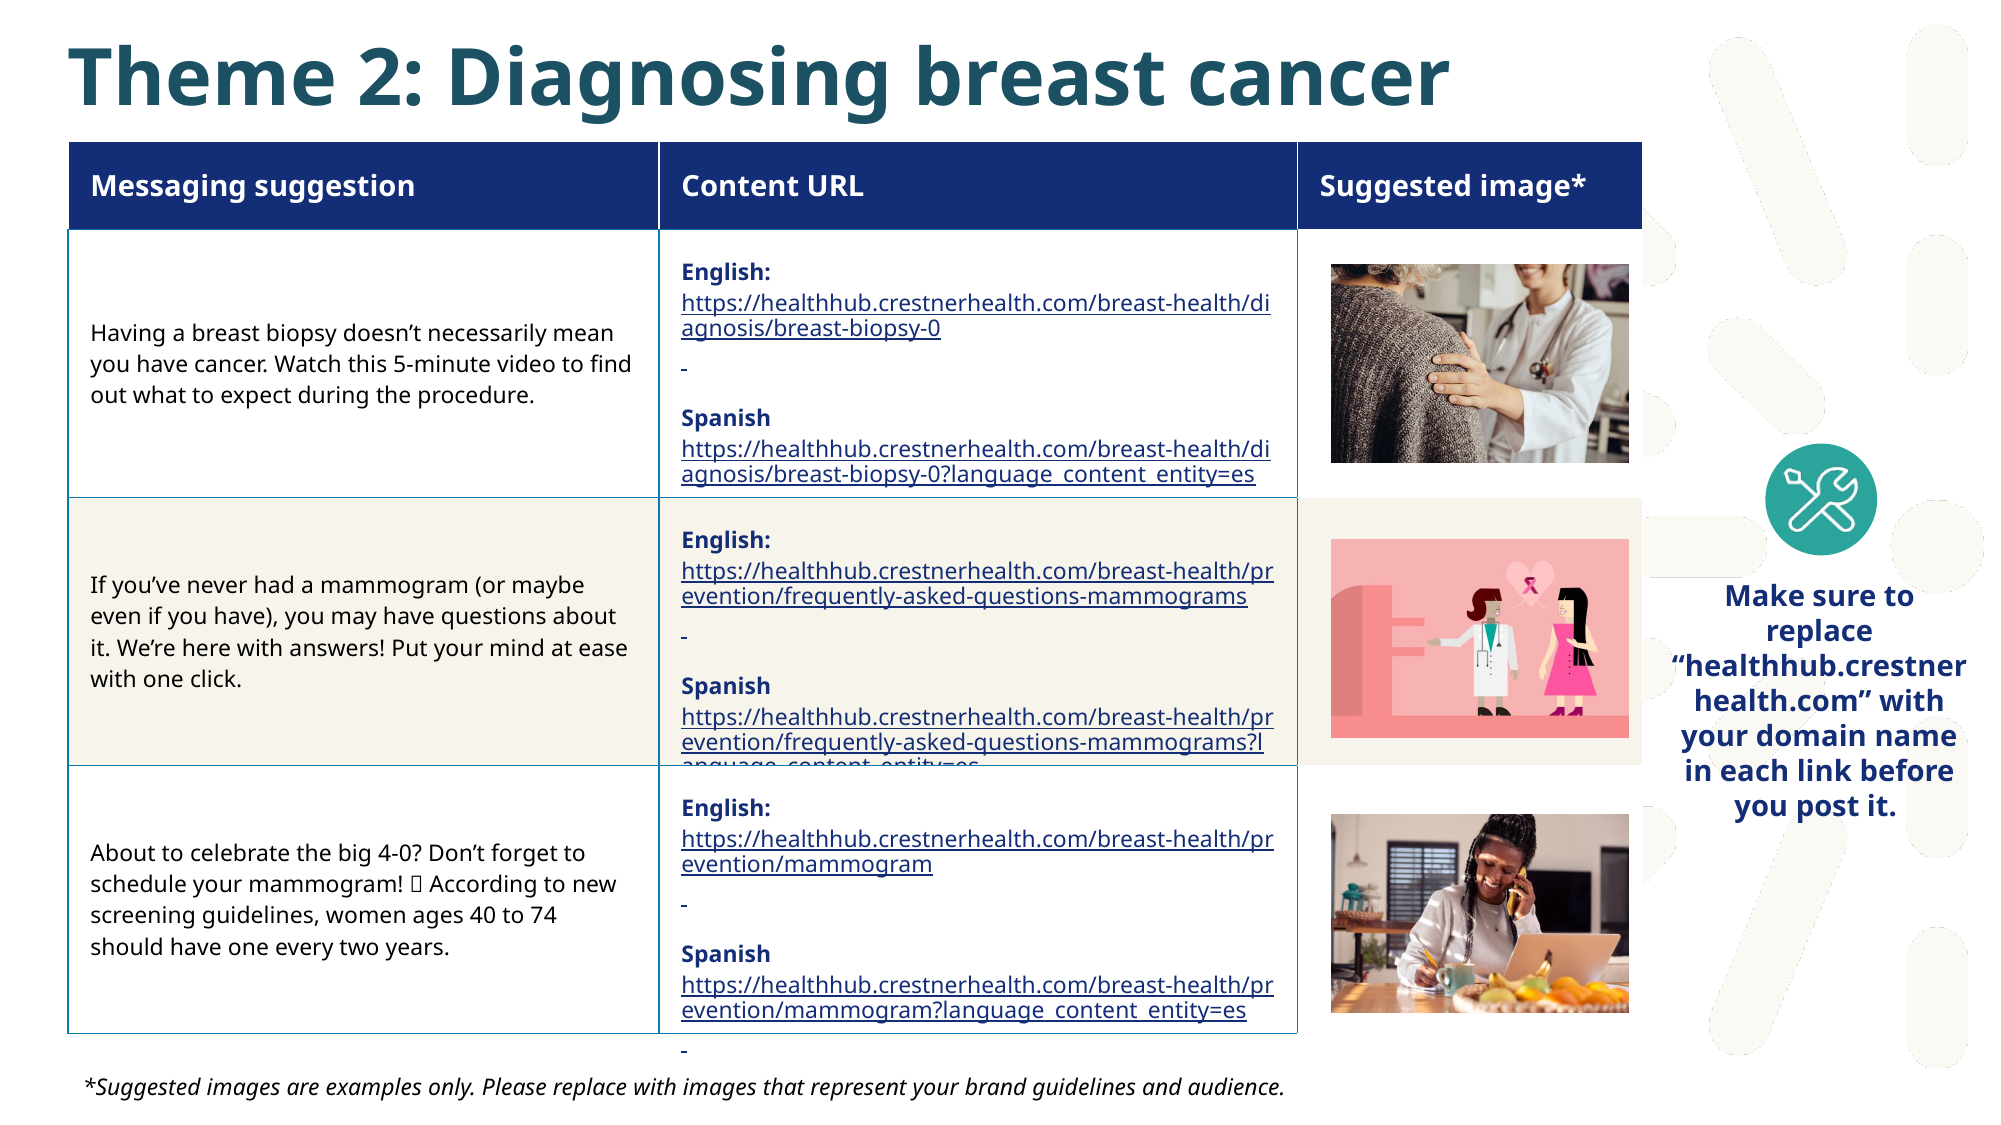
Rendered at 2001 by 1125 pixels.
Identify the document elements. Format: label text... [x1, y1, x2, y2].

picture [1331, 814, 1629, 1013]
table_header Content URL [660, 142, 1297, 229]
table_cell English: https://healthhub.crestnerhealth.com/breast-health/prevention/frequently-asked-questions-mammograms Spanish https://healthhub.crestnerhealth.com/breast-health/prevention/frequently-asked-questions-mammograms?language_content_entity=es [660, 498, 1297, 765]
table_cell [1298, 498, 1642, 765]
table_cell [1298, 230, 1642, 497]
table_cell Having a breast biopsy doesn’t necessarily mean you have cancer. Watch this 5-minute video to find out what to expect during the procedure. [69, 230, 658, 497]
picture [1331, 539, 1629, 738]
picture [1331, 264, 1629, 463]
table_cell English: https://healthhub.crestnerhealth.com/breast-health/diagnosis/breast-biopsy-0 Spanish https://healthhub.crestnerhealth.com/breast-health/diagnosis/breast-biopsy-0?language_content_entity=es [660, 230, 1297, 497]
text_box *Suggested images are examples only. Please replace with images that represent your brand guidelines and audience. [67, 1058, 1877, 1115]
table_cell About to celebrate the big 4-0? Don’t forget to schedule your mammogram! 📅 According to new screening guidelines, women ages 40 to 74 should have one every two years. [69, 766, 658, 1033]
title Theme 2: Diagnosing breast cancer [67, 0, 1975, 131]
table_header Suggested image* [1298, 142, 1642, 229]
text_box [1765, 443, 1878, 556]
table_cell English: https://healthhub.crestnerhealth.com/breast-health/prevention/mammogram Spanish https://healthhub.crestnerhealth.com/breast-health/prevention/mammogram?language_content_entity=es [660, 766, 1297, 1033]
table_cell If you’ve never had a mammogram (or maybe even if you have), you may have questions about it. We’re here with answers! Put your mind at ease with one click. [69, 498, 658, 765]
table_cell [1298, 766, 1642, 1033]
table_header Messaging suggestion [69, 142, 658, 229]
text_box Make sure to replace “healthhub.crestnerhealth.com” with your domain name in each link before you post it. [1656, 562, 1983, 837]
